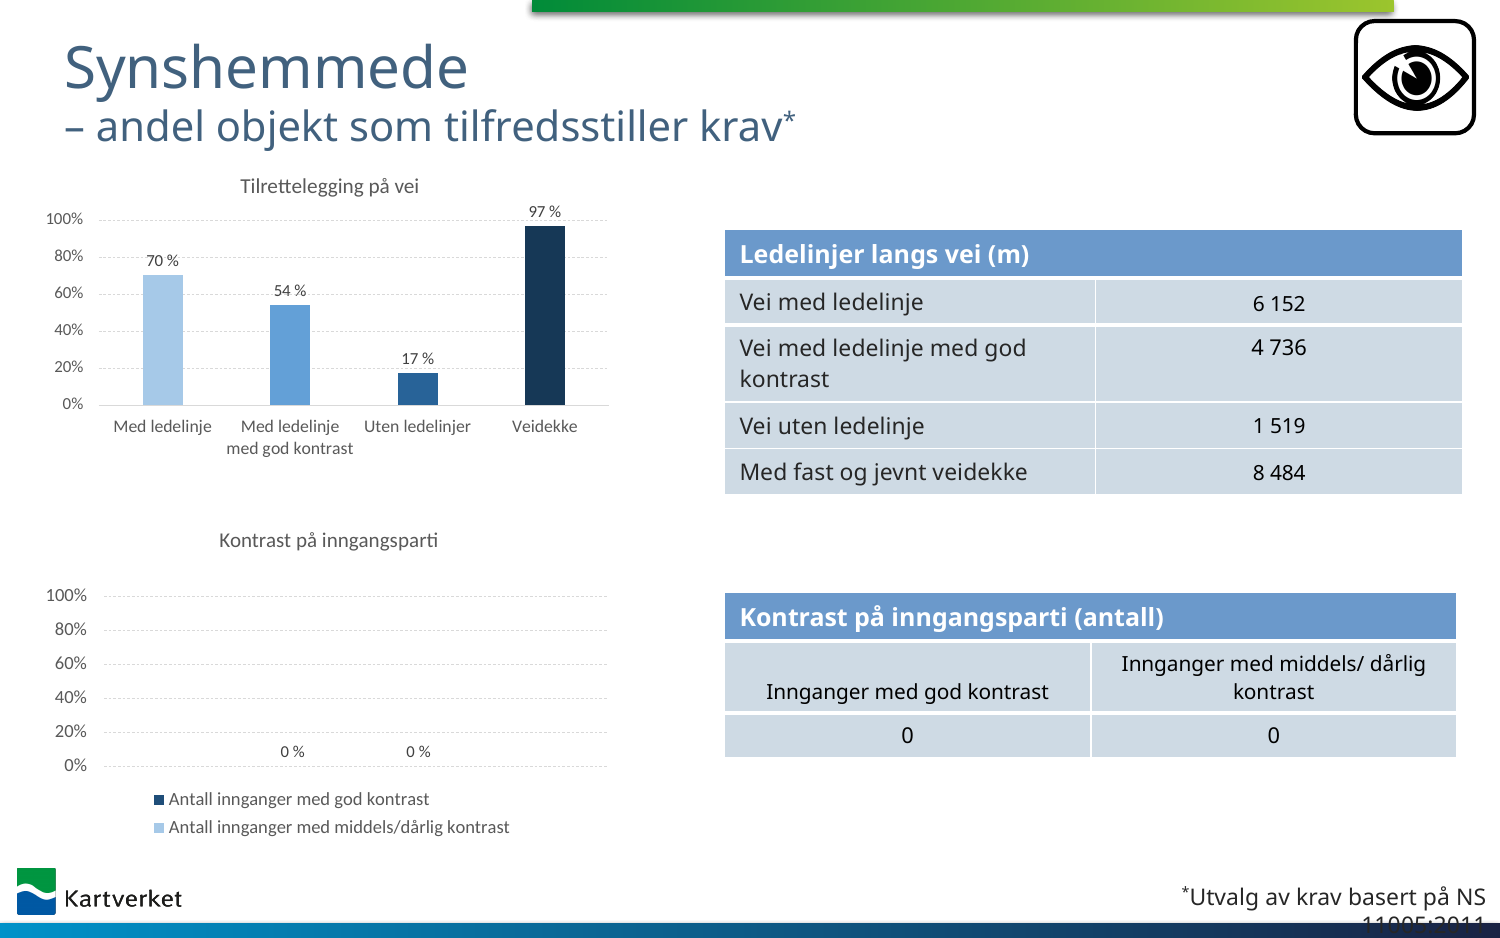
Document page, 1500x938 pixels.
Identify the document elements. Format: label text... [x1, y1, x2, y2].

table_header Ledelinjer langs vei (m) [725, 230, 1462, 276]
table_cell 6 152 [1096, 280, 1462, 323]
table_cell 0 [725, 715, 1090, 757]
table_cell 0 [1092, 715, 1456, 757]
table_cell 8 484 [1096, 449, 1462, 494]
table_cell Innganger med middels/ dårlig kontrast [1092, 643, 1456, 711]
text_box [1355, 20, 1475, 134]
text_box Synshemmede – andel objekt som tilfredsstiller krav* [49, 24, 1431, 158]
picture [41, 520, 617, 846]
table_cell Med fast og jevnt veidekke [725, 449, 1095, 494]
text_box *Utvalg av krav basert på NS 11005:2011 [1068, 873, 1500, 938]
table_cell 4 736 [1096, 327, 1462, 401]
table_cell Innganger med god kontrast [725, 643, 1090, 711]
table_cell Vei uten ledelinje [725, 403, 1095, 448]
table_cell Vei med ledelinje [725, 280, 1095, 323]
table_cell Vei med ledelinje med god kontrast [725, 327, 1095, 401]
table_header Kontrast på inngangsparti (antall) [725, 593, 1456, 639]
picture [41, 166, 619, 492]
table_cell 1 519 [1096, 403, 1462, 448]
